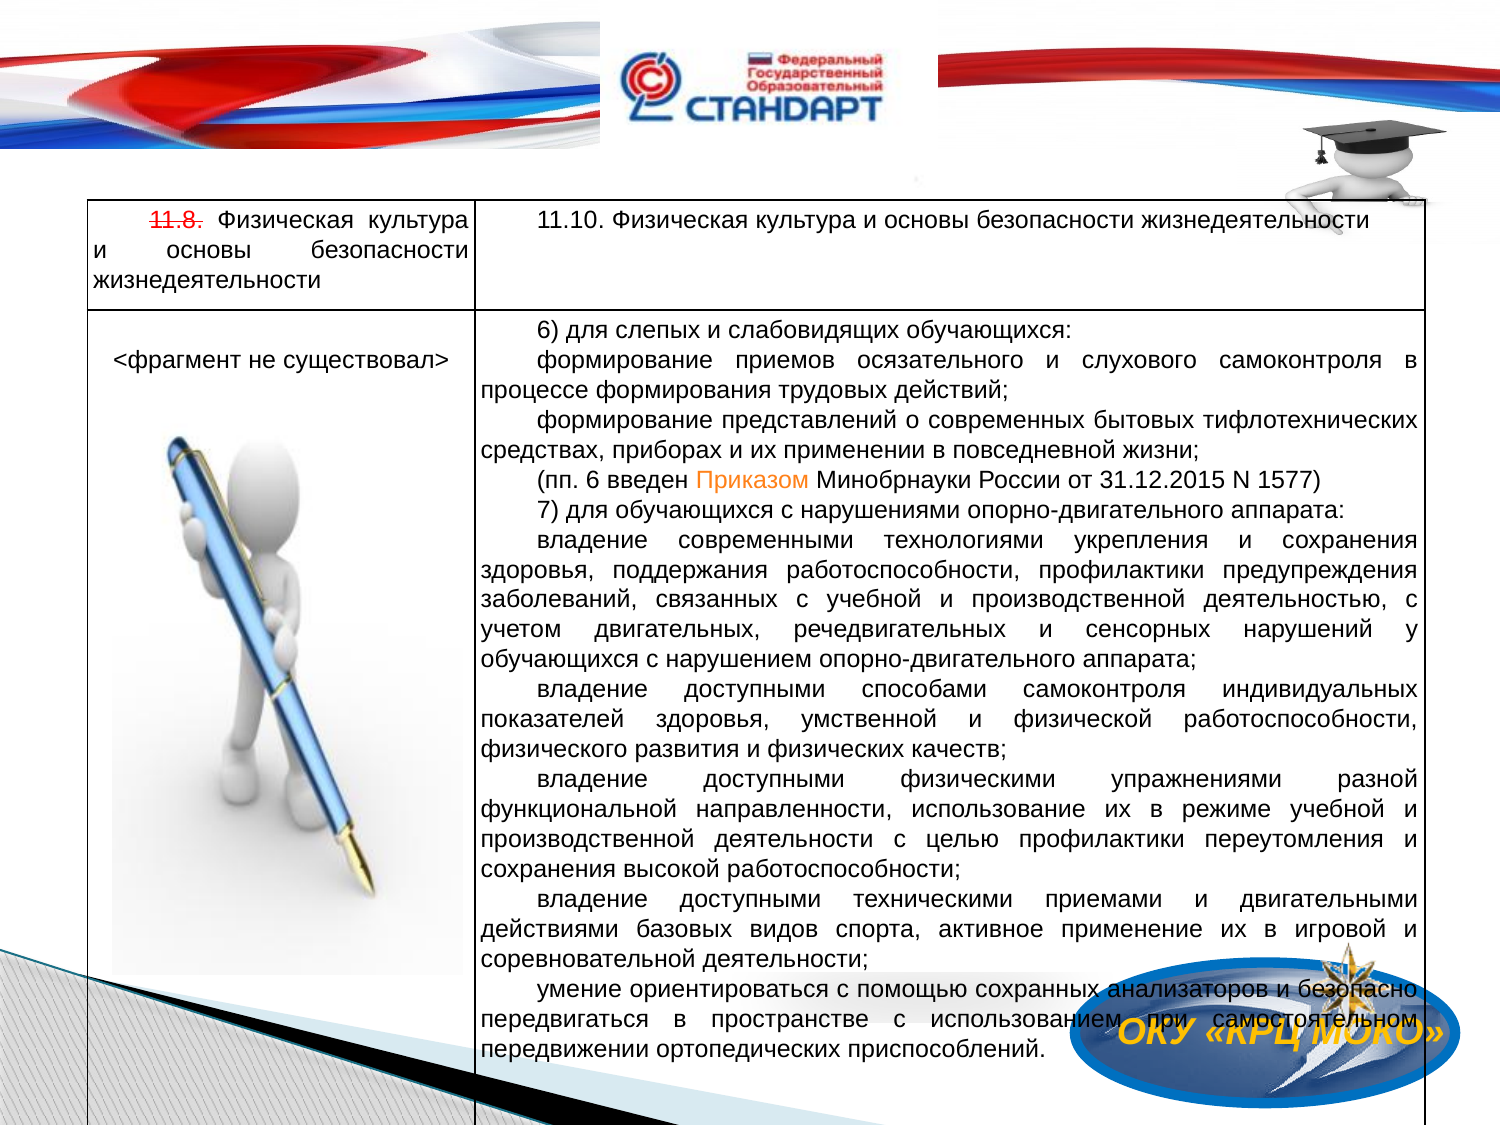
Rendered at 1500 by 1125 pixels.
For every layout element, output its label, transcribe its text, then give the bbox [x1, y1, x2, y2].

table_cell <фрагмент не существовал> [88, 311, 474, 1125]
picture [1074, 937, 1456, 1104]
picture [112, 399, 463, 976]
table_header 11.10. Физическая культура и основы безопасности жизнедеятельности [476, 201, 1424, 309]
table_cell 6) для слепых и слабовидящих обучающихся: формирование приемов осязательного и слухового самоконтроля в процессе формирования трудовых действий; формирование представлений о современных бытовых тифлотехнических средствах, приборах и их применении в повседневной жизни; (пп. 6 введен Приказом Минобрнауки России от 31.12.2015 N 1577) 7) для обучающихся с нарушениями опорно-двигательного аппарата: владение современными технологиями укрепления и сохранения здоровья, поддержания работоспособности, профилактики предупреждения заболеваний, связанных с учебной и производственной деятельностью, с учетом двигательных, речедвигательных и сенсорных нарушений у обучающихся с нарушением опорно-двигательного аппарата; владение доступными способами самоконтроля индивидуальных показателей здоровья, умственной и физической работоспособности, физического развития и физических качеств; владение доступными физическими упражнениями разной функциональной направленности, использование их в режиме учебной и производственной деятельности с целью профилактики переутомления и сохранения высокой работоспособности; владение доступными техническими приемами и двигательными действиями базовых видов спорта, активное применение их в игровой и соревновательной деятельности; умение ориентироваться с помощью сохранных анализаторов и безопасно передвигаться в пространстве с использованием при самостоятельном передвижении ортопедических приспособлений. [476, 311, 1424, 1125]
table_header 11.8. Физическая культура и основы безопасности жизнедеятельности [88, 201, 474, 309]
picture [0, 0, 1500, 244]
